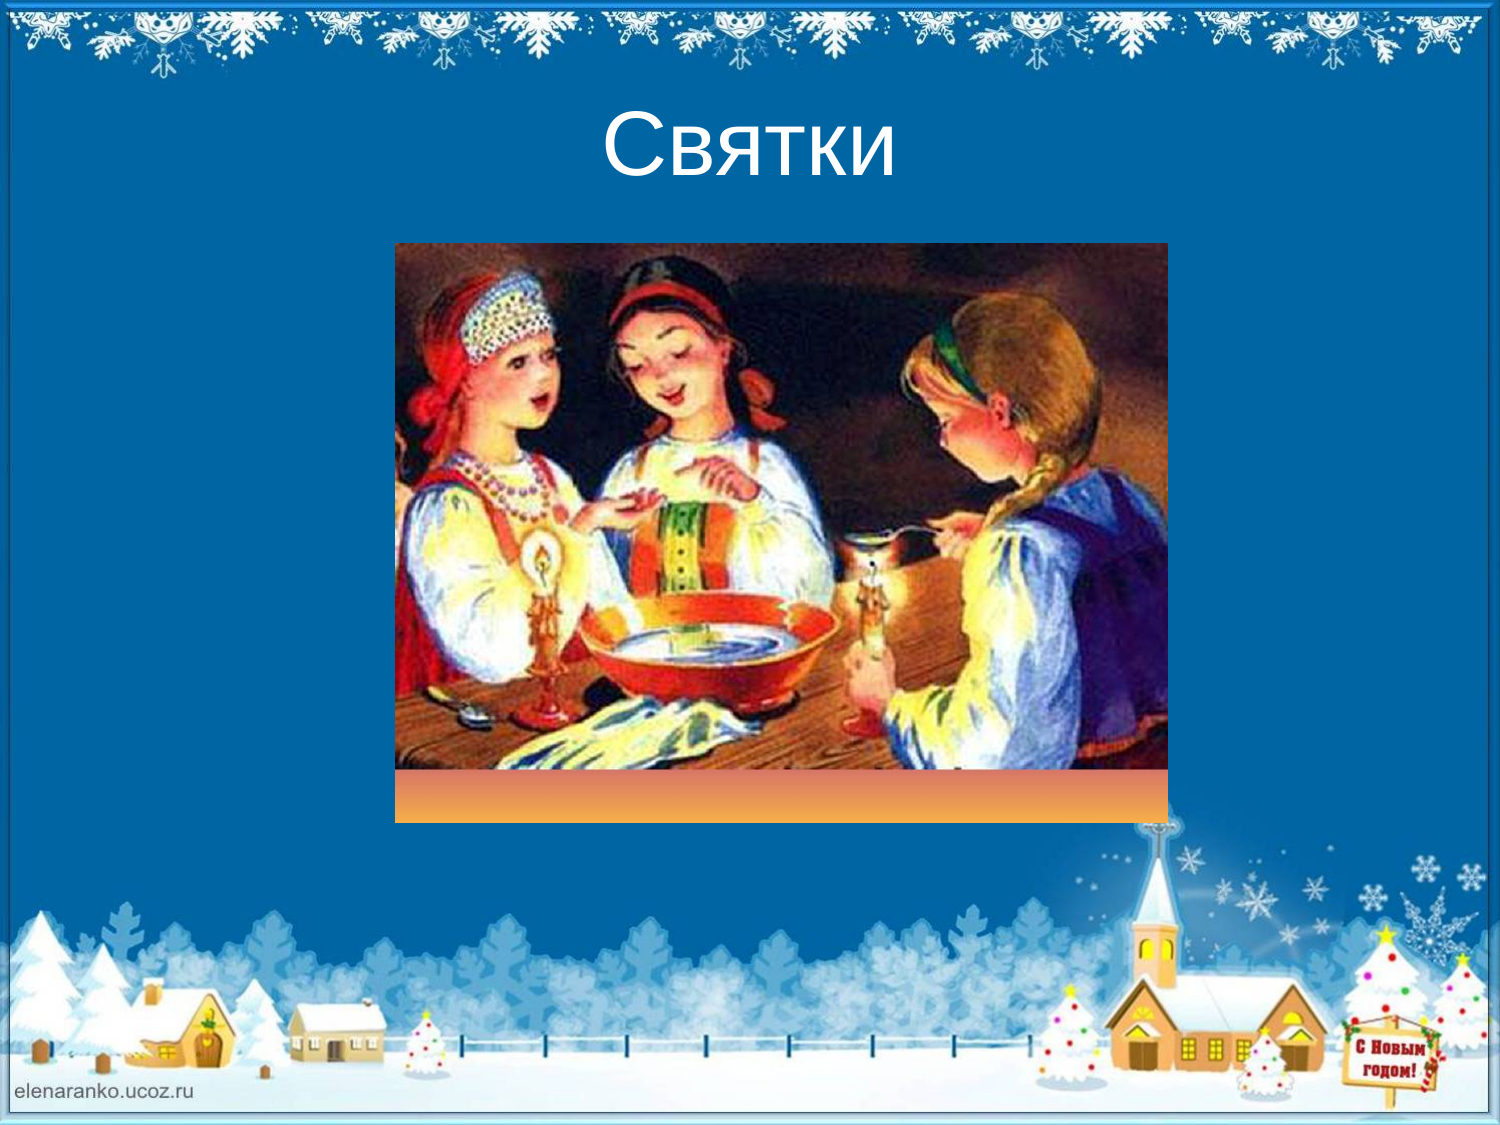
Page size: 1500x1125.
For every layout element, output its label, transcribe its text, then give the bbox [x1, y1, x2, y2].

title Святки [75, 45, 1425, 233]
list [395, 243, 1168, 823]
picture [0, 0, 1500, 1125]
